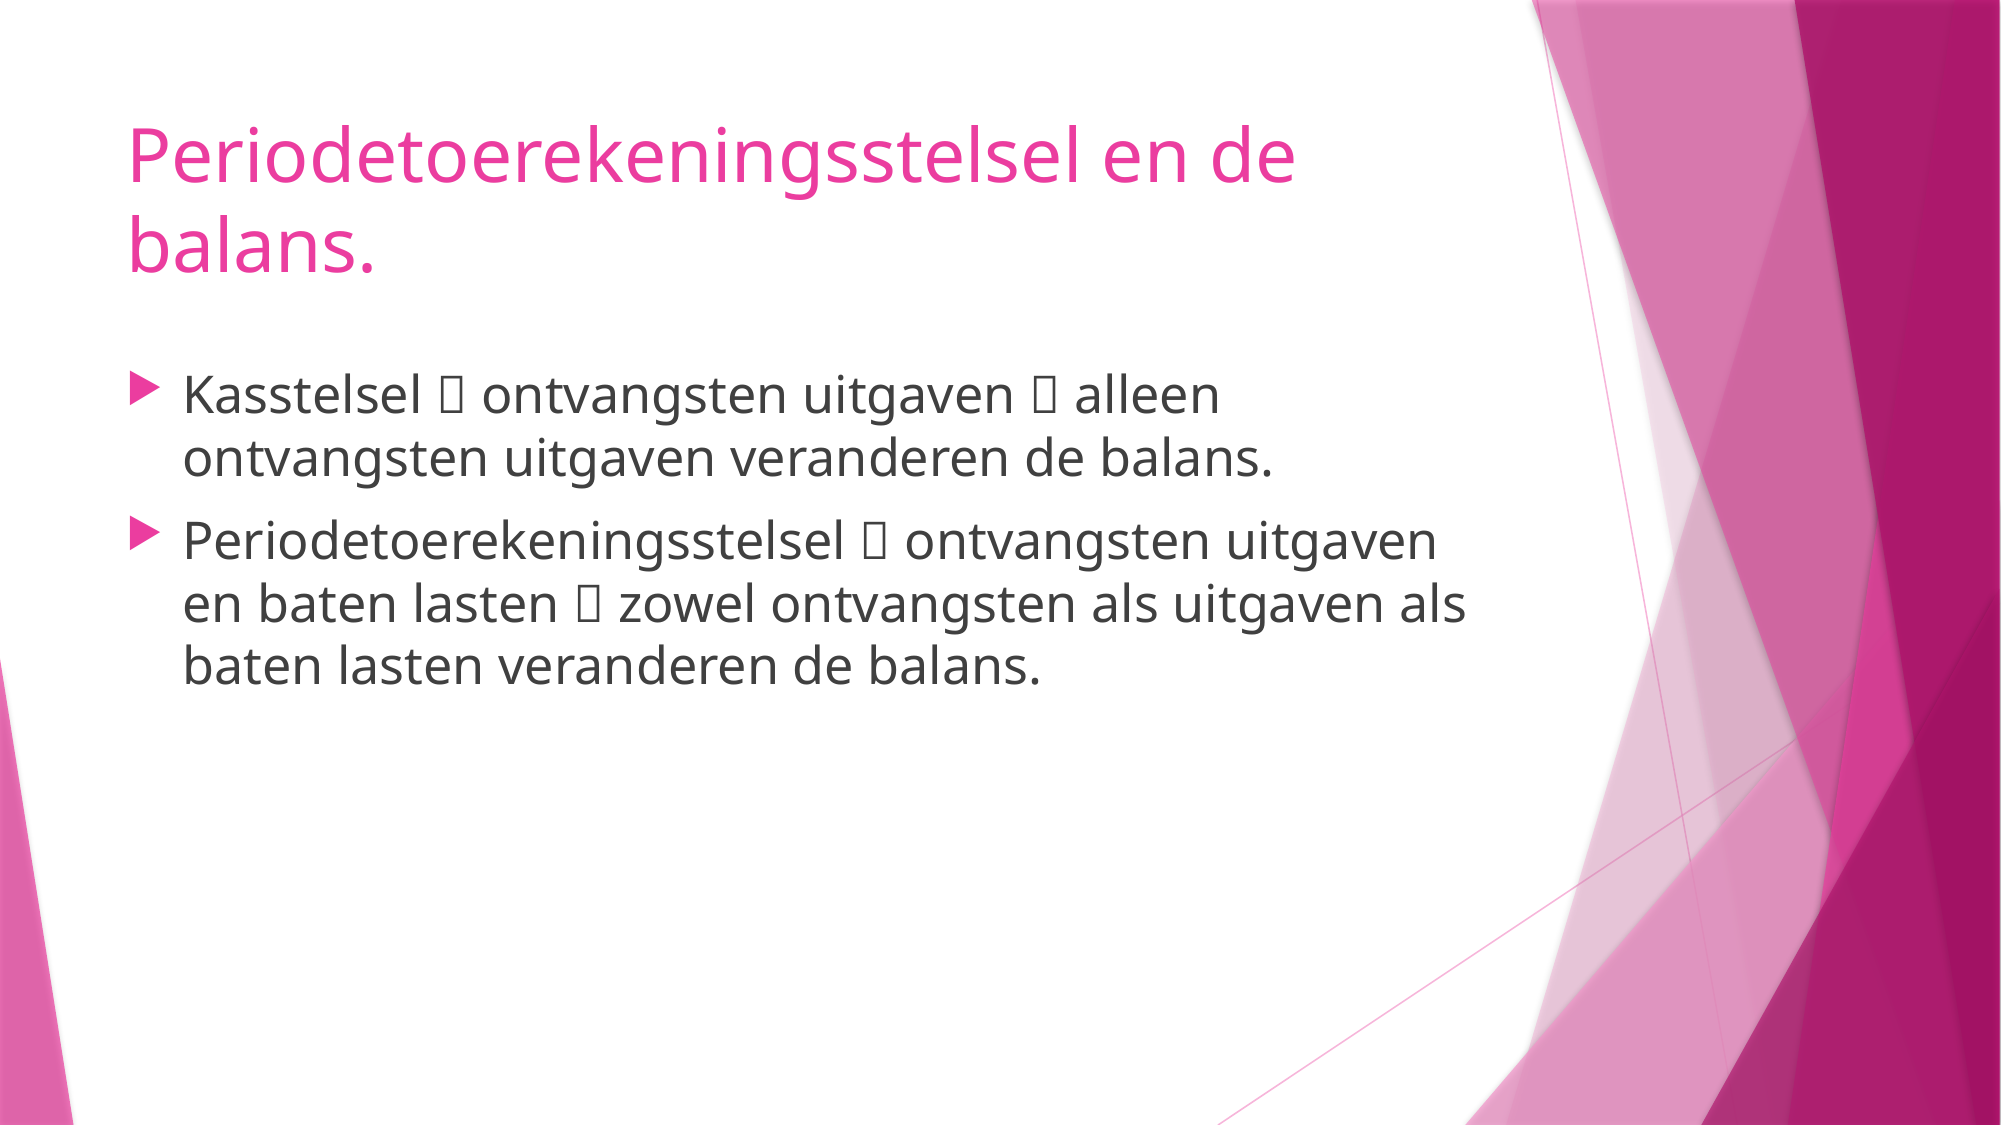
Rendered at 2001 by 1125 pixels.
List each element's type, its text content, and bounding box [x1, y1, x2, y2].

title Periodetoerekeningsstelsel en de balans. [111, 99, 1522, 317]
list Kasstelsel  ontvangsten uitgaven  alleen ontvangsten uitgaven veranderen de balans. Periodetoerekeningsstelsel  ontvangsten uitgaven en baten lasten  zowel ontvangsten als uitgaven als baten lasten veranderen de balans. [111, 354, 1522, 992]
